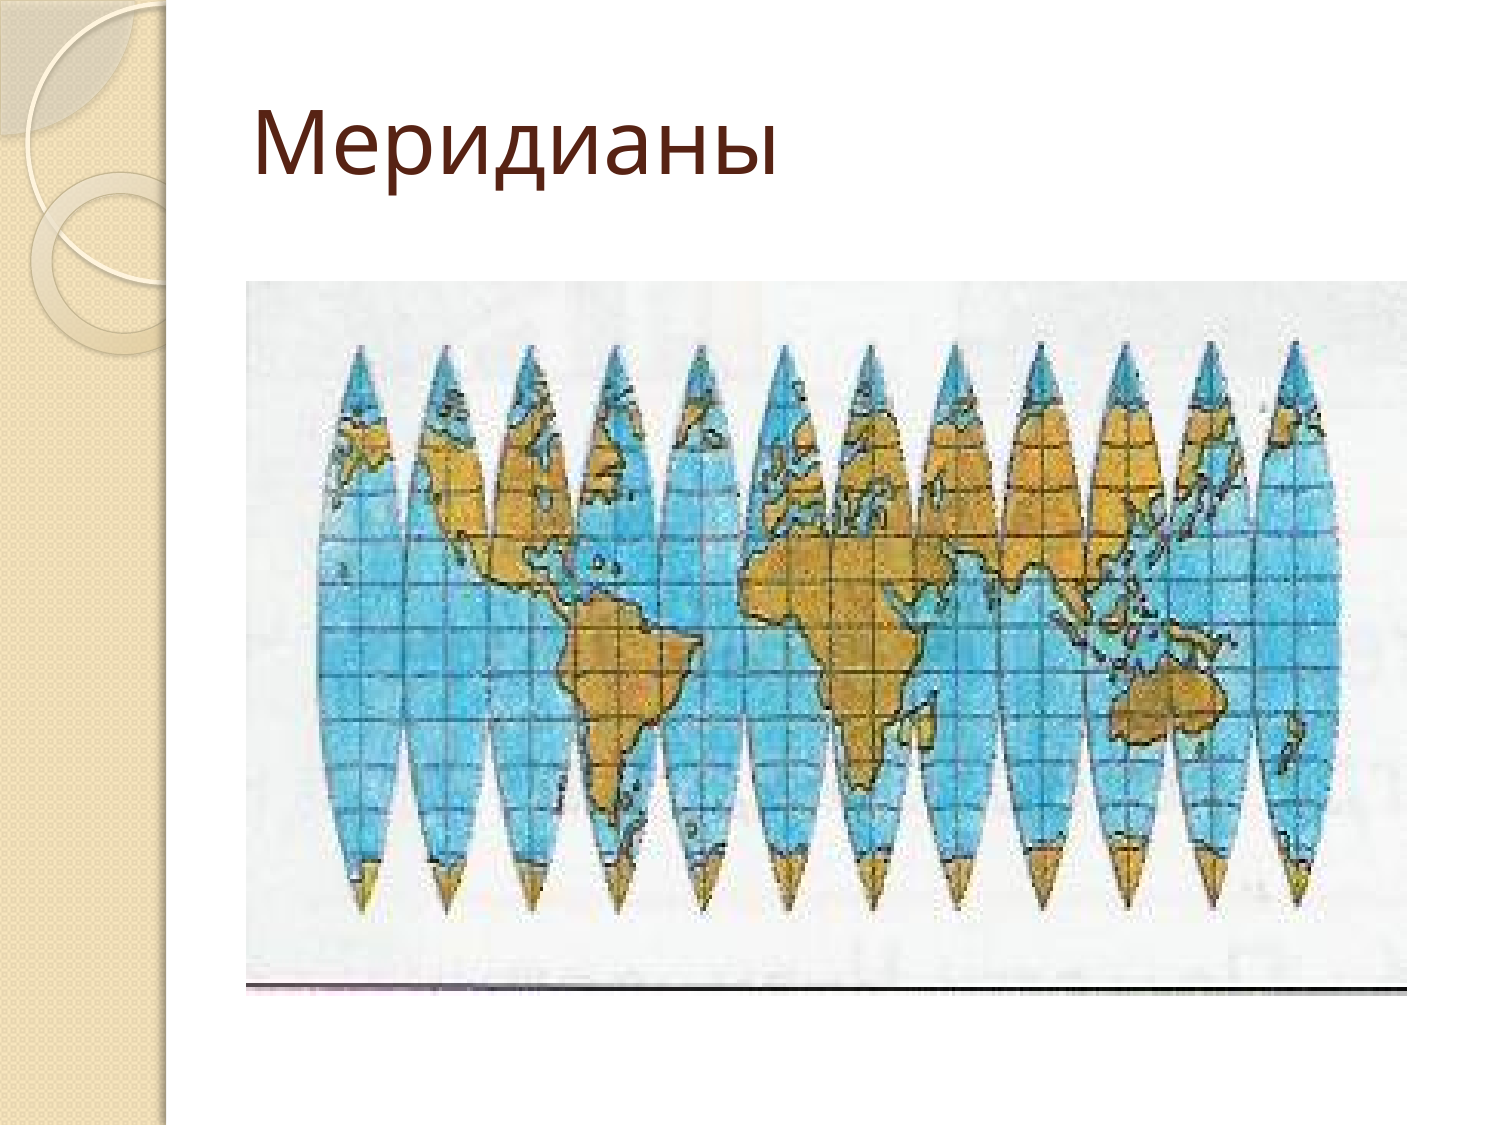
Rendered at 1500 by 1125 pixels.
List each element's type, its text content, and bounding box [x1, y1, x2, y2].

title Меридианы [235, 45, 1466, 233]
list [245, 280, 1407, 997]
